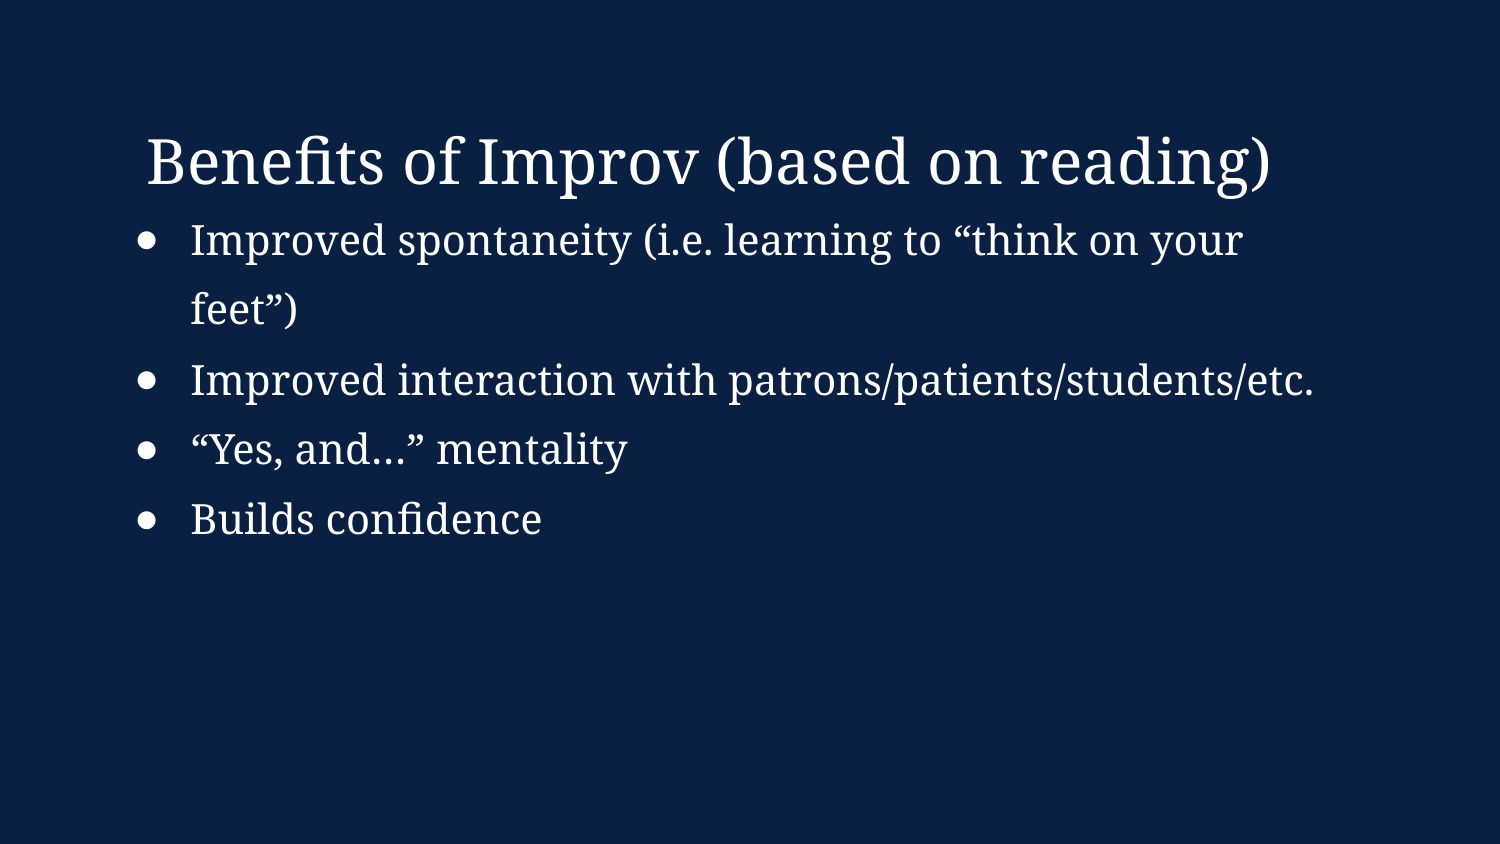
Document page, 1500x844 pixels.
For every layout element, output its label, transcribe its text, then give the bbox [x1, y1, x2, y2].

list Improved spontaneity (i.e. learning to “think on your feet”) Improved interaction with patrons/patients/students/etc. “Yes, and…” mentality Builds confidence [100, 185, 1370, 726]
list Benefits of Improv (based on reading) [131, 99, 1370, 185]
